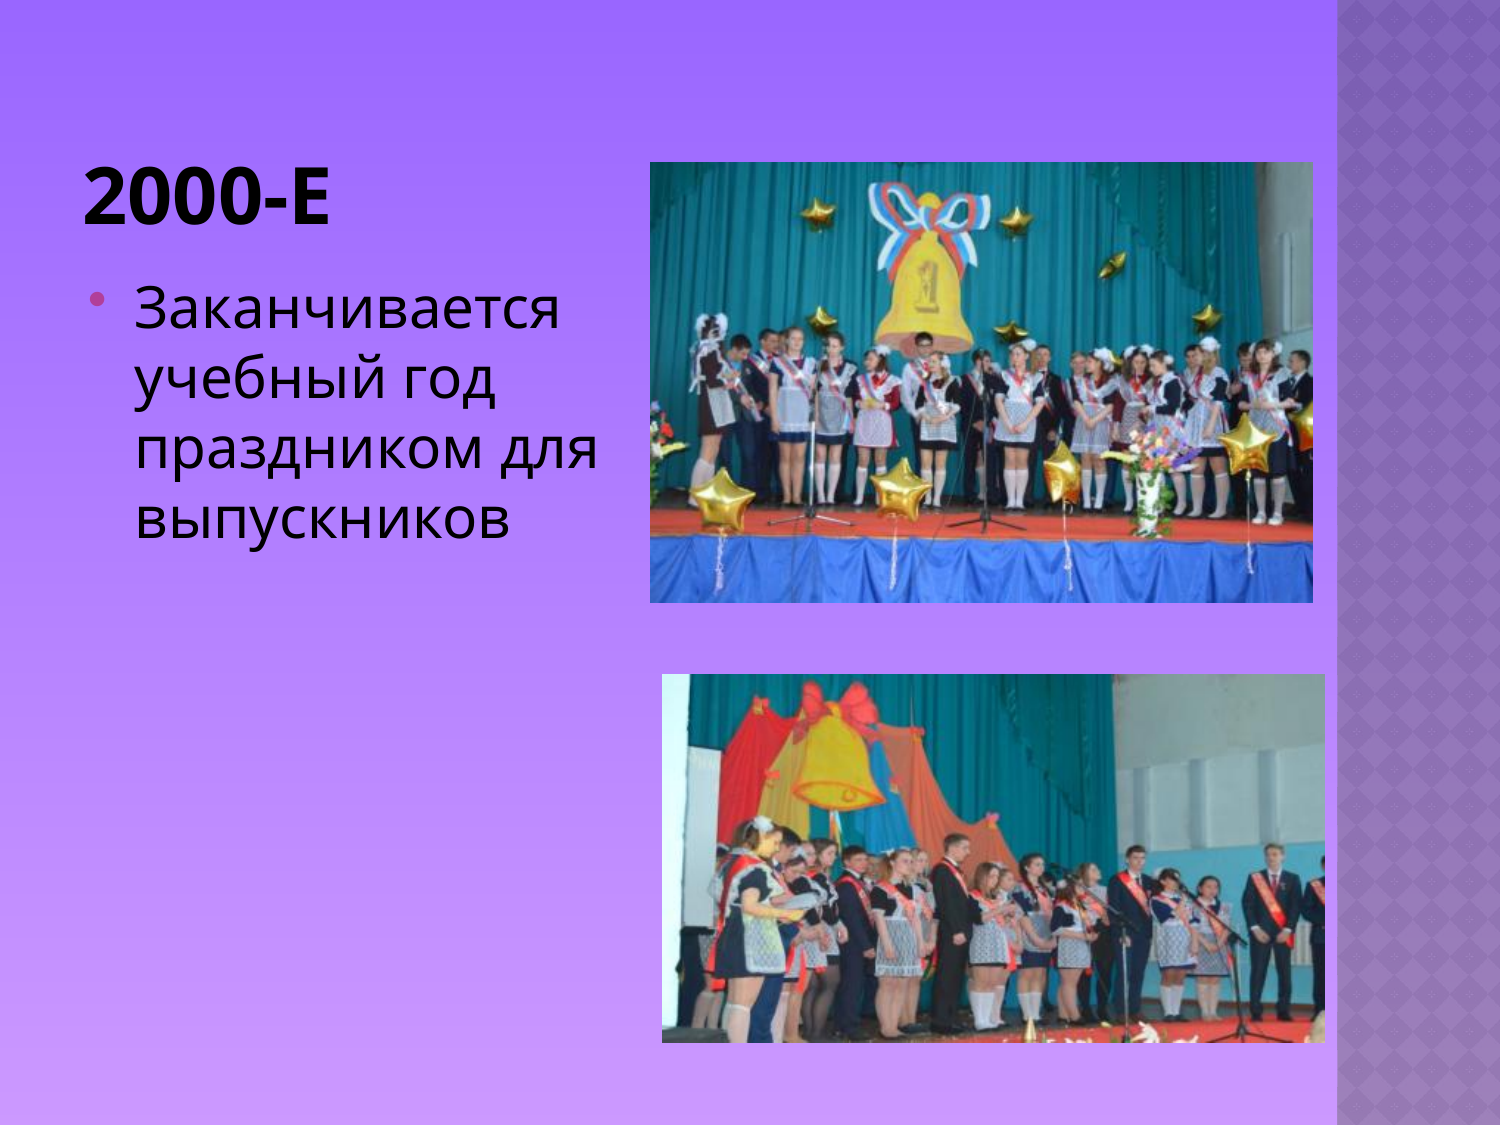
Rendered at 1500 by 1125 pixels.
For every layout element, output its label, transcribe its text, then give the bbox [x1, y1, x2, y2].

picture [661, 674, 1326, 1044]
picture [757, 674, 767, 681]
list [649, 162, 1313, 604]
title 2000-е [75, 52, 1263, 240]
list Заканчивается учебный год праздником для выпускников [74, 262, 653, 1006]
